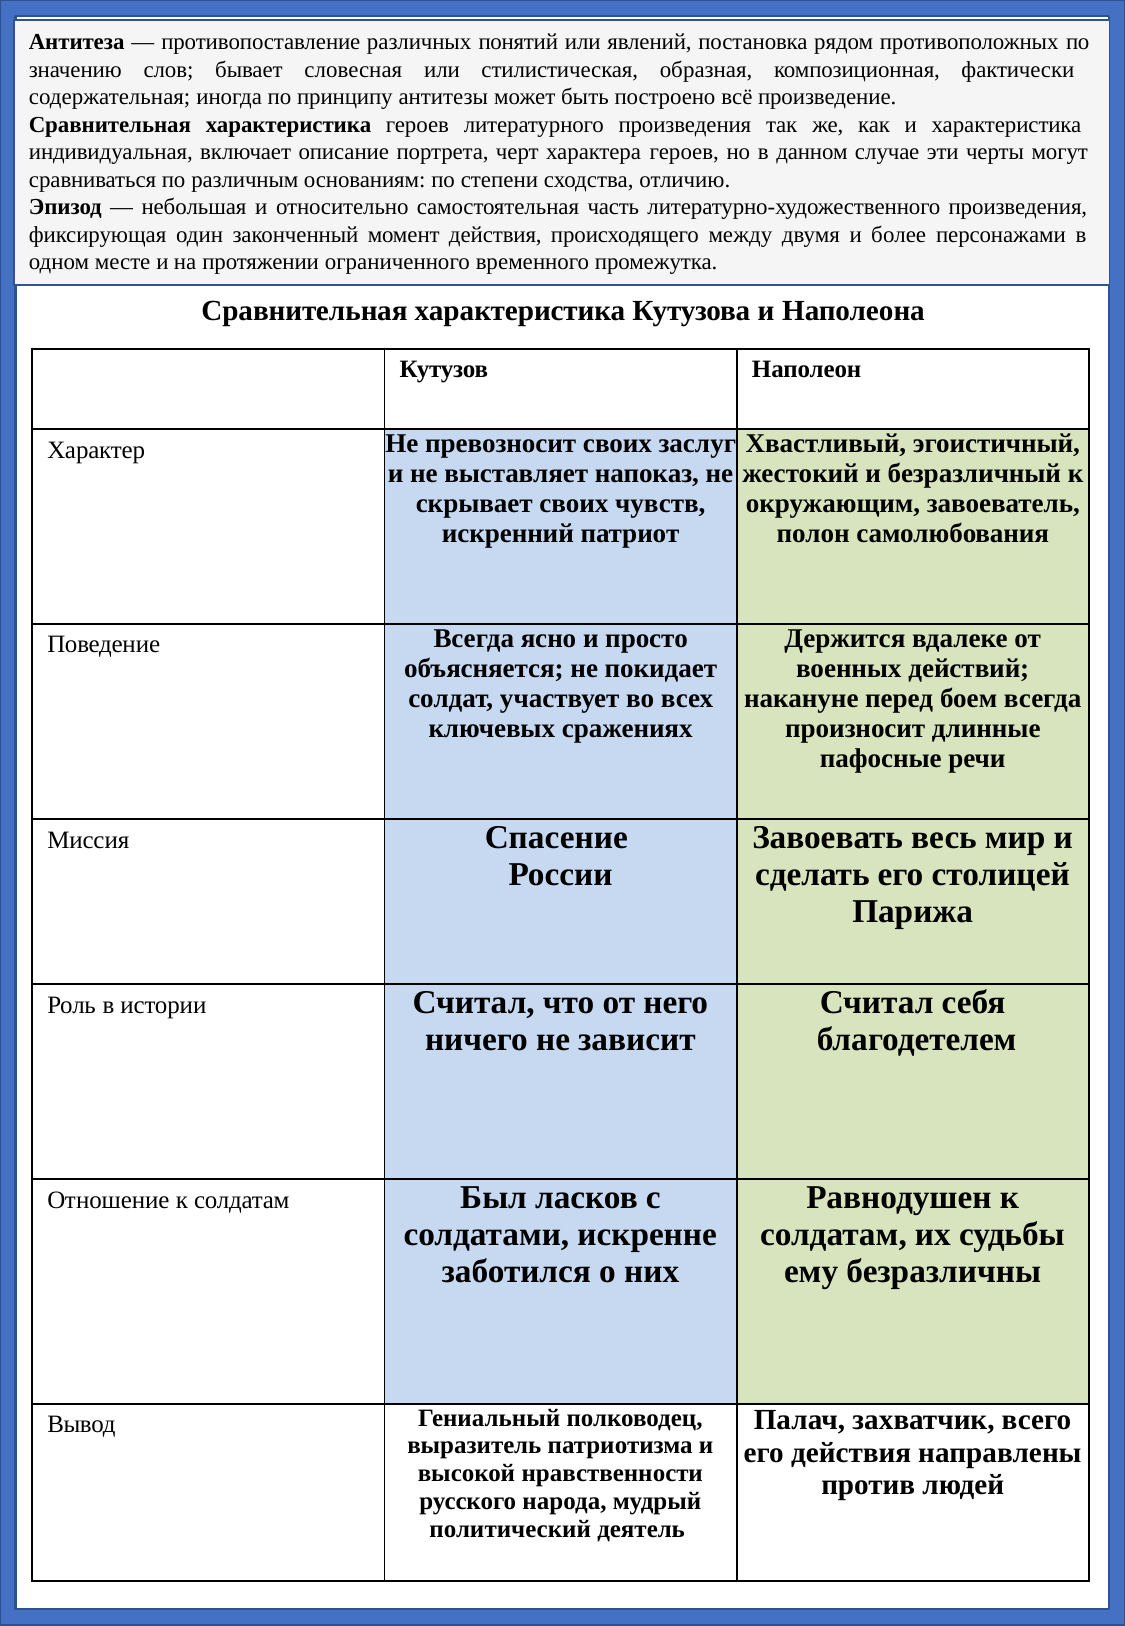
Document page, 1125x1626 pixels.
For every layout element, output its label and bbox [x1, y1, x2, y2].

text_box [0, 0, 1125, 1625]
